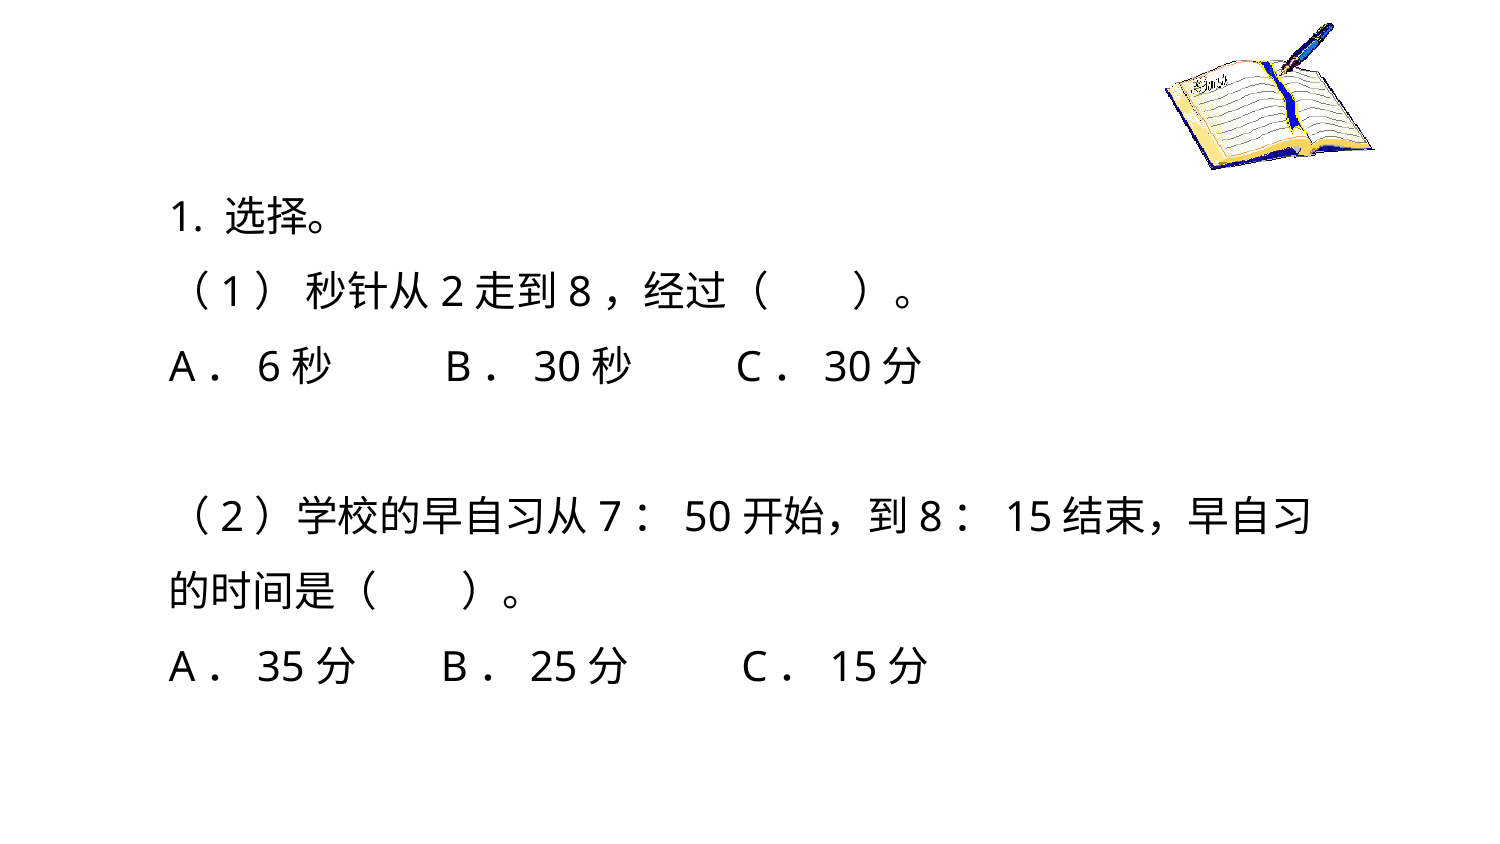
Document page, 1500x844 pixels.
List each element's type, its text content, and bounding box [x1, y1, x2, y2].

picture [1161, 15, 1392, 174]
text_box 1. 选择。 （1） 秒针从2走到8，经过（ ）。 A．6秒 B．30秒 C．30分 （2）学校的早自习从7：50开始，到8：15结束，早自习的时间是（ ）。 A．35分 B．25分 C．15分 [153, 156, 1335, 697]
